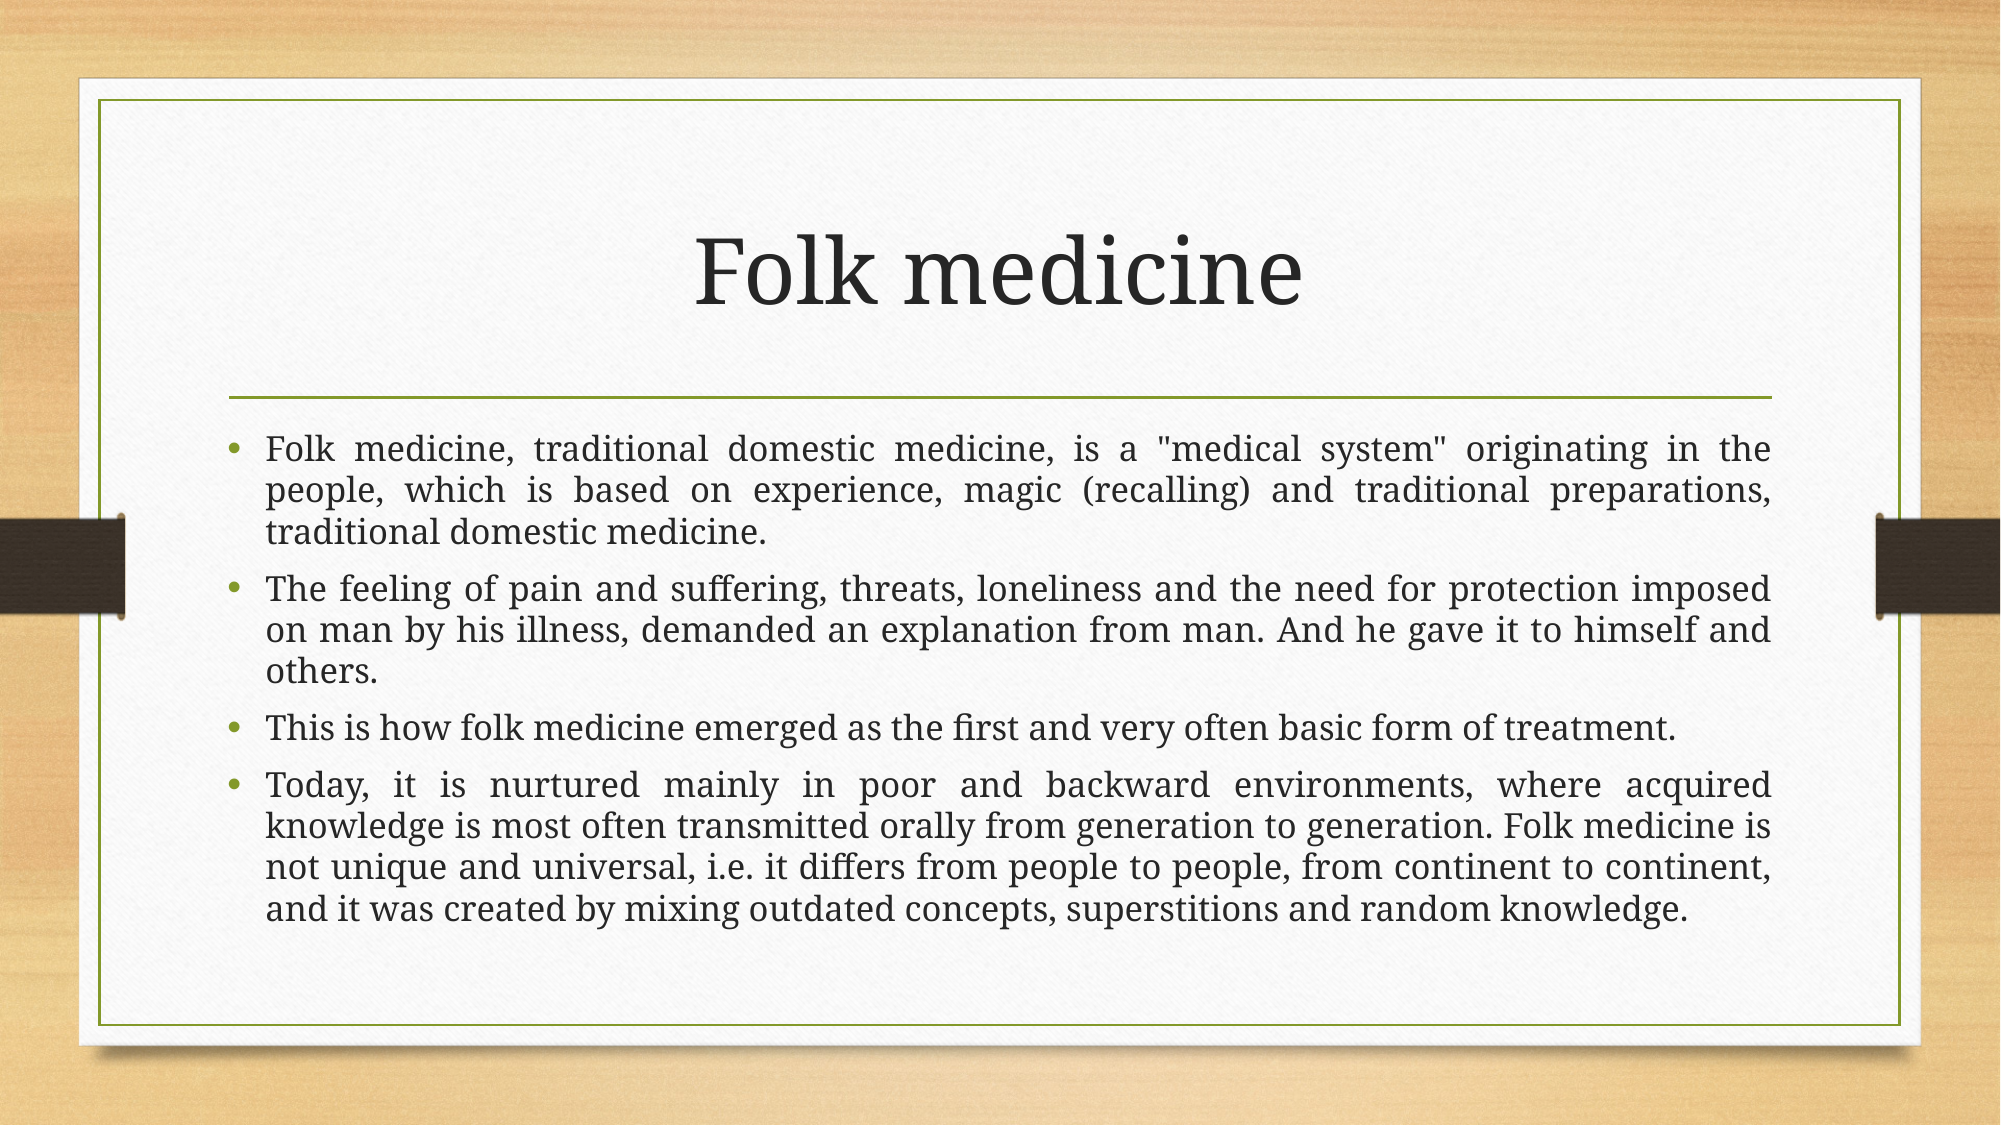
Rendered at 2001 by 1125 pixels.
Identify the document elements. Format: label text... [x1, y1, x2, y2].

picture [0, 0, 2001, 1125]
list Folk medicine, traditional domestic medicine, is a "medical system" originating in the people, which is based on experience, magic (recalling) and traditional preparations, traditional domestic medicine. The feeling of pain and suffering, threats, loneliness and the need for protection imposed on man by his illness, demanded an explanation from man. And he gave it to himself and others. This is how folk medicine emerged as the first and very often basic form of treatment. Today, it is nurtured mainly in poor and backward environments, where acquired knowledge is most often transmitted orally from generation to generation. Folk medicine is not unique and universal, i.e. it differs from people to people, from continent to continent, and it was created by mixing outdated concepts, superstitions and random knowledge. [212, 419, 1788, 964]
title Folk medicine [212, 161, 1788, 375]
